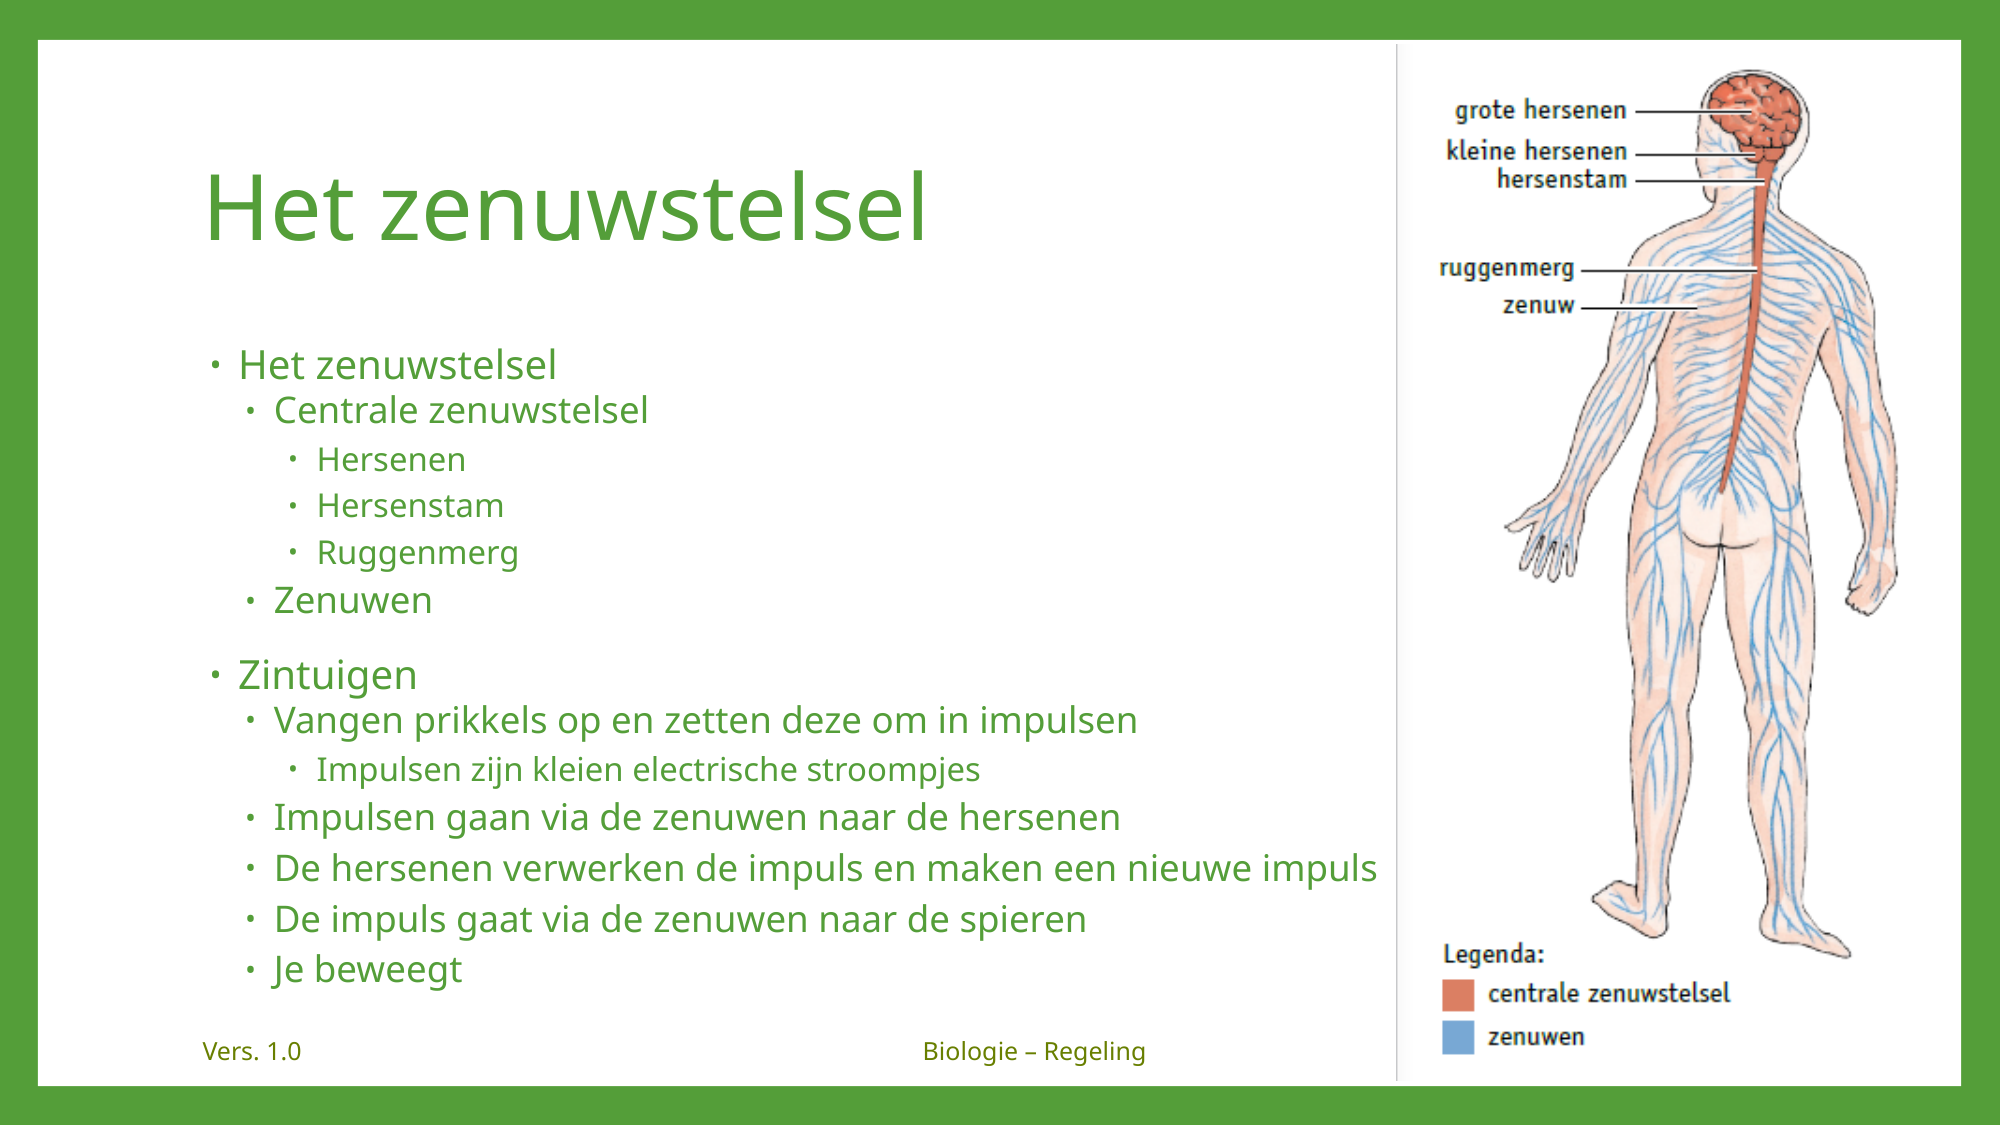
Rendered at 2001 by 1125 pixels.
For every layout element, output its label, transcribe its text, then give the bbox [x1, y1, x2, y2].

slide_number Vers. 1.0 [187, 1020, 570, 1081]
picture [1395, 44, 1930, 1082]
list Het zenuwstelsel Centrale zenuwstelsel Hersenen Hersenstam Ruggenmerg Zenuwen Zintuigen Vangen prikkels op en zetten deze om in impulsen Impulsen zijn kleien electrische stroompjes Impulsen gaan via de zenuwen naar de hersenen De hersenen verwerken de impuls en maken een nieuwe impuls De impuls gaat via de zenuwen naar de spieren Je beweegt [187, 337, 1390, 1000]
footer Biologie – Regeling [647, 1020, 1390, 1081]
title Het zenuwstelsel [187, 99, 1390, 323]
